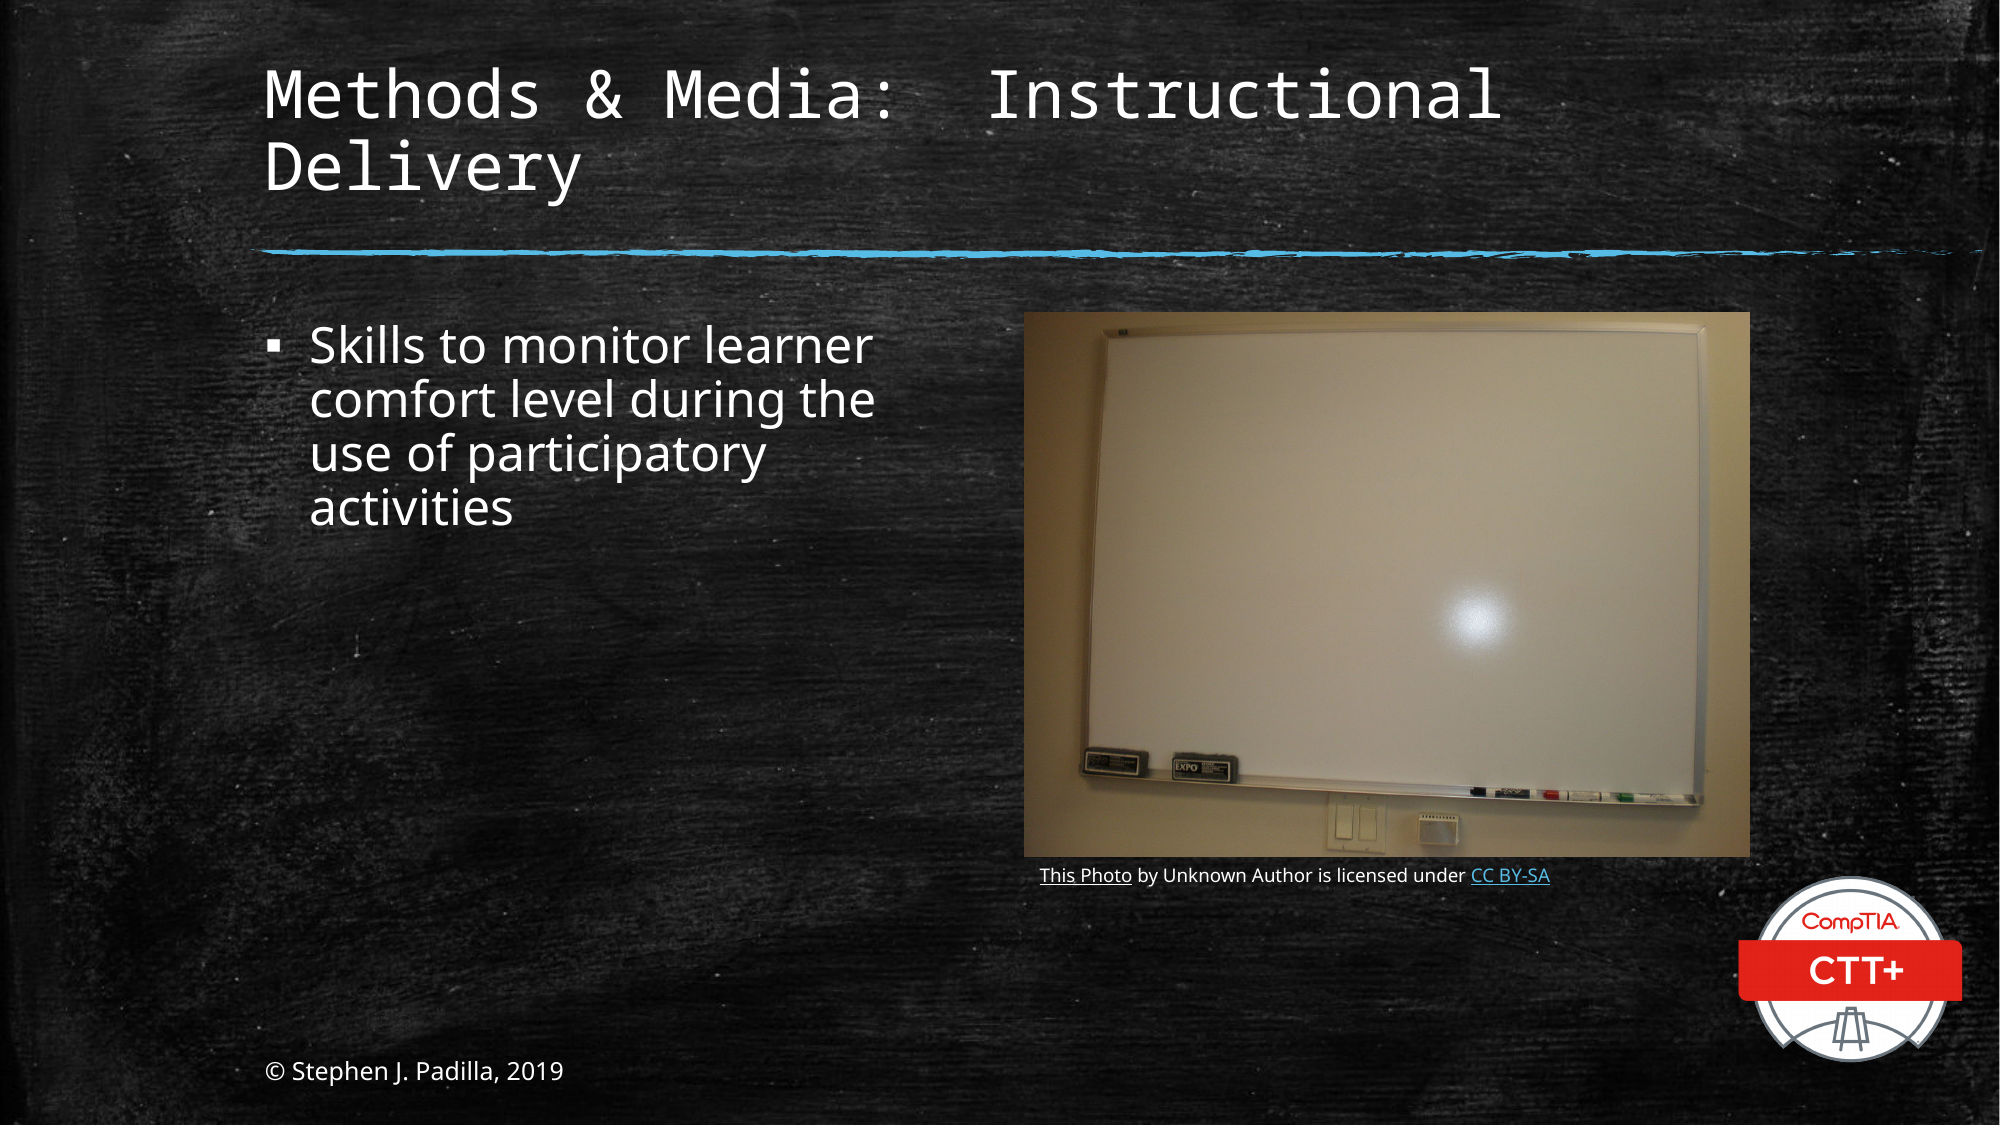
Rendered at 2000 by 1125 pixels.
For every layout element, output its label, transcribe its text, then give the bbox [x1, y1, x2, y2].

text_box This Photo by Unknown Author is licensed under CC BY-SA [1024, 857, 1699, 897]
footer © Stephen J. Padilla, 2019 [249, 1050, 1288, 1096]
title Methods & Media: Instructional Delivery [249, 45, 1750, 213]
list Skills to monitor learner comfort level during the use of participatory activities [249, 312, 975, 1013]
picture [1024, 312, 2000, 1125]
